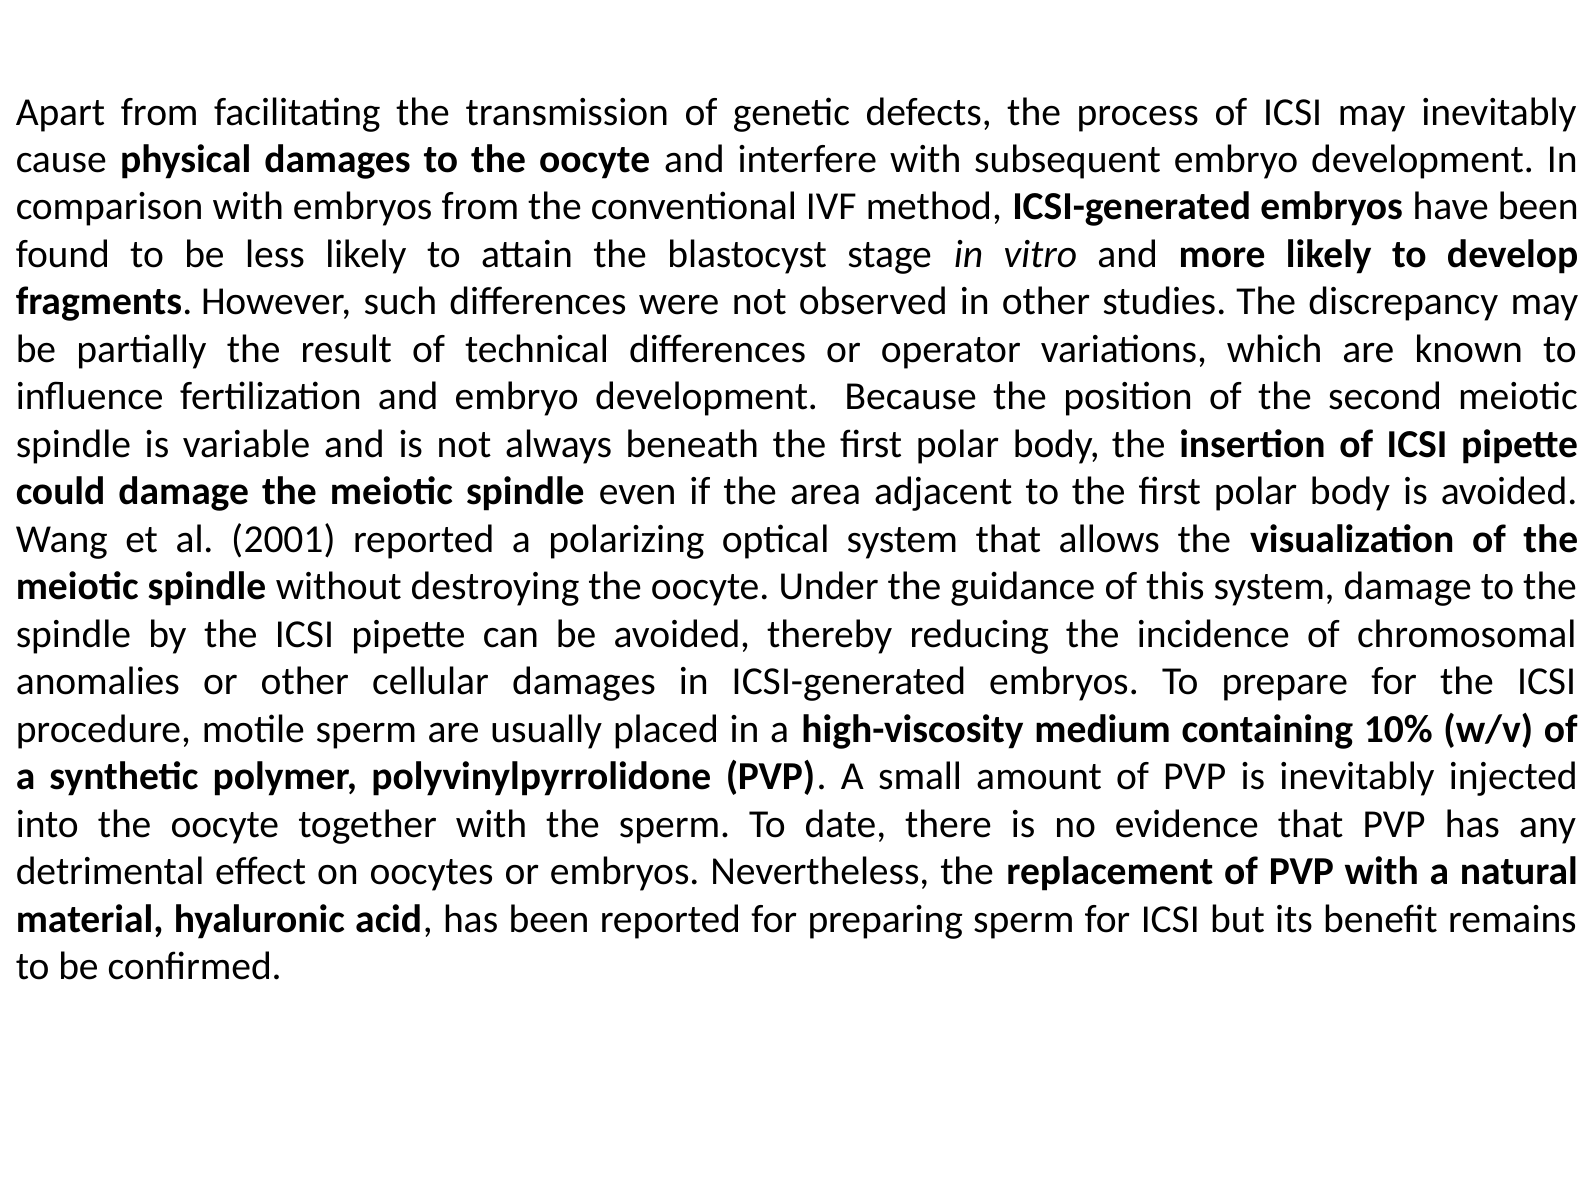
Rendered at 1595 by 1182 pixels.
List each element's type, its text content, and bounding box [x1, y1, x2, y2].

text_box Apart from facilitating the transmission of genetic defects, the process of ICSI may inevitably cause physical damages to the oocyte and interfere with subsequent embryo development. In comparison with embryos from the conventional IVF method, ICSI-generated embryos have been found to be less likely to attain the blastocyst stage in vitro and more likely to develop fragments. However, such differences were not observed in other studies. The discrepancy may be partially the result of technical differences or operator variations, which are known to influence fertilization and embryo development. Because the position of the second meiotic spindle is variable and is not always beneath the first polar body, the insertion of ICSI pipette could damage the meiotic spindle even if the area adjacent to the first polar body is avoided. Wang et al. (2001) reported a polarizing optical system that allows the visualization of the meiotic spindle without destroying the oocyte. Under the guidance of this system, damage to the spindle by the ICSI pipette can be avoided, thereby reducing the incidence of chromosomal anomalies or other cellular damages in ICSI-generated embryos. To prepare for the ICSI procedure, motile sperm are usually placed in a high-viscosity medium containing 10% (w/v) of a synthetic polymer, polyvinylpyrrolidone (PVP). A small amount of PVP is inevitably injected into the oocyte together with the sperm. To date, there is no evidence that PVP has any detrimental effect on oocytes or embryos. Nevertheless, the replacement of PVP with a natural material, hyaluronic acid, has been reported for preparing sperm for ICSI but its benefit remains to be confirmed. [0, 77, 1595, 996]
